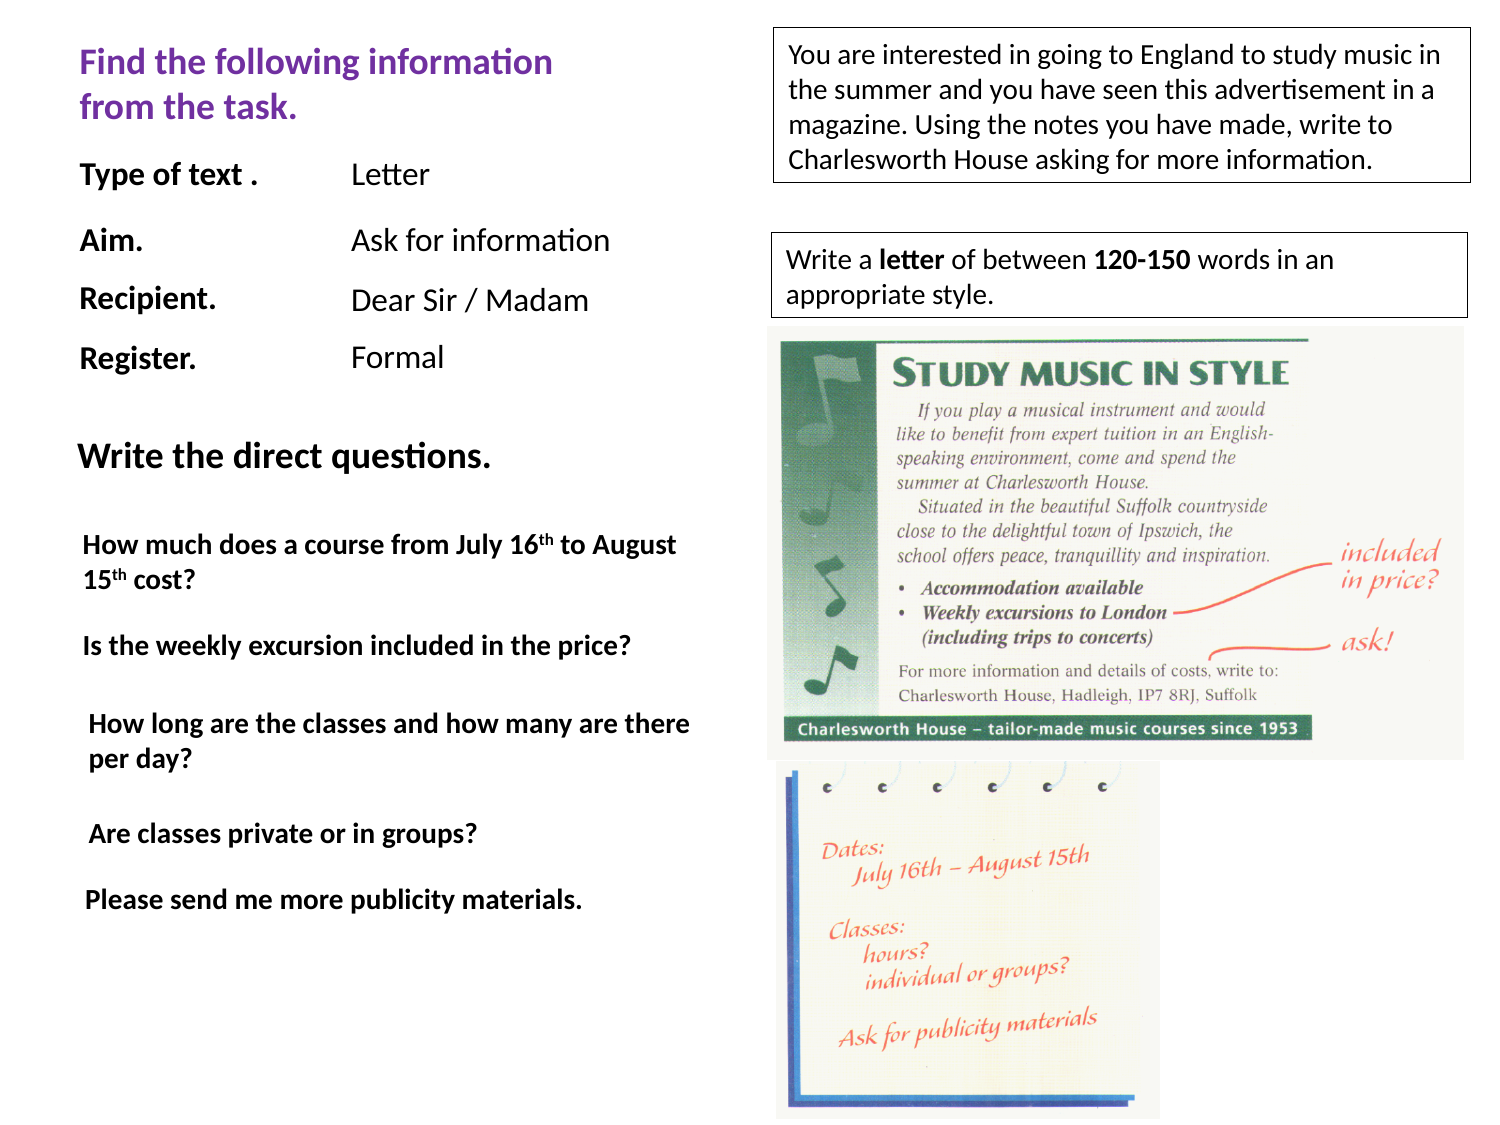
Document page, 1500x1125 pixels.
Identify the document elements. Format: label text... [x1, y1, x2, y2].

text_box Dear Sir / Madam [336, 271, 691, 326]
text_box Formal [336, 327, 609, 382]
text_box Write a letter of between 120-150 words in an appropriate style. [771, 232, 1468, 318]
text_box Write the direct questions. [62, 423, 703, 484]
text_box Please send me more publicity materials. [70, 872, 711, 923]
text_box Is the weekly excursion included in the price? [67, 618, 709, 669]
text_box How much does a course from July 16th to August 15th cost? [67, 517, 709, 603]
text_box Type of text . [64, 145, 336, 200]
text_box You are interested in going to England to study music in the summer and you have seen this advertisement in a magazine. Using the notes you have made, write to Charlesworth House asking for more information. [773, 27, 1471, 183]
text_box Aim. [64, 210, 336, 266]
picture [775, 761, 1160, 1120]
text_box Recipient. [64, 268, 337, 324]
text_box Are classes private or in groups? [73, 806, 714, 857]
text_box How long are the classes and how many are there per day? [73, 697, 714, 782]
text_box Letter [336, 145, 609, 200]
text_box Register. [64, 329, 337, 384]
text_box Find the following information from the task. [64, 29, 609, 135]
text_box Ask for information [336, 210, 644, 266]
picture [767, 326, 1464, 760]
